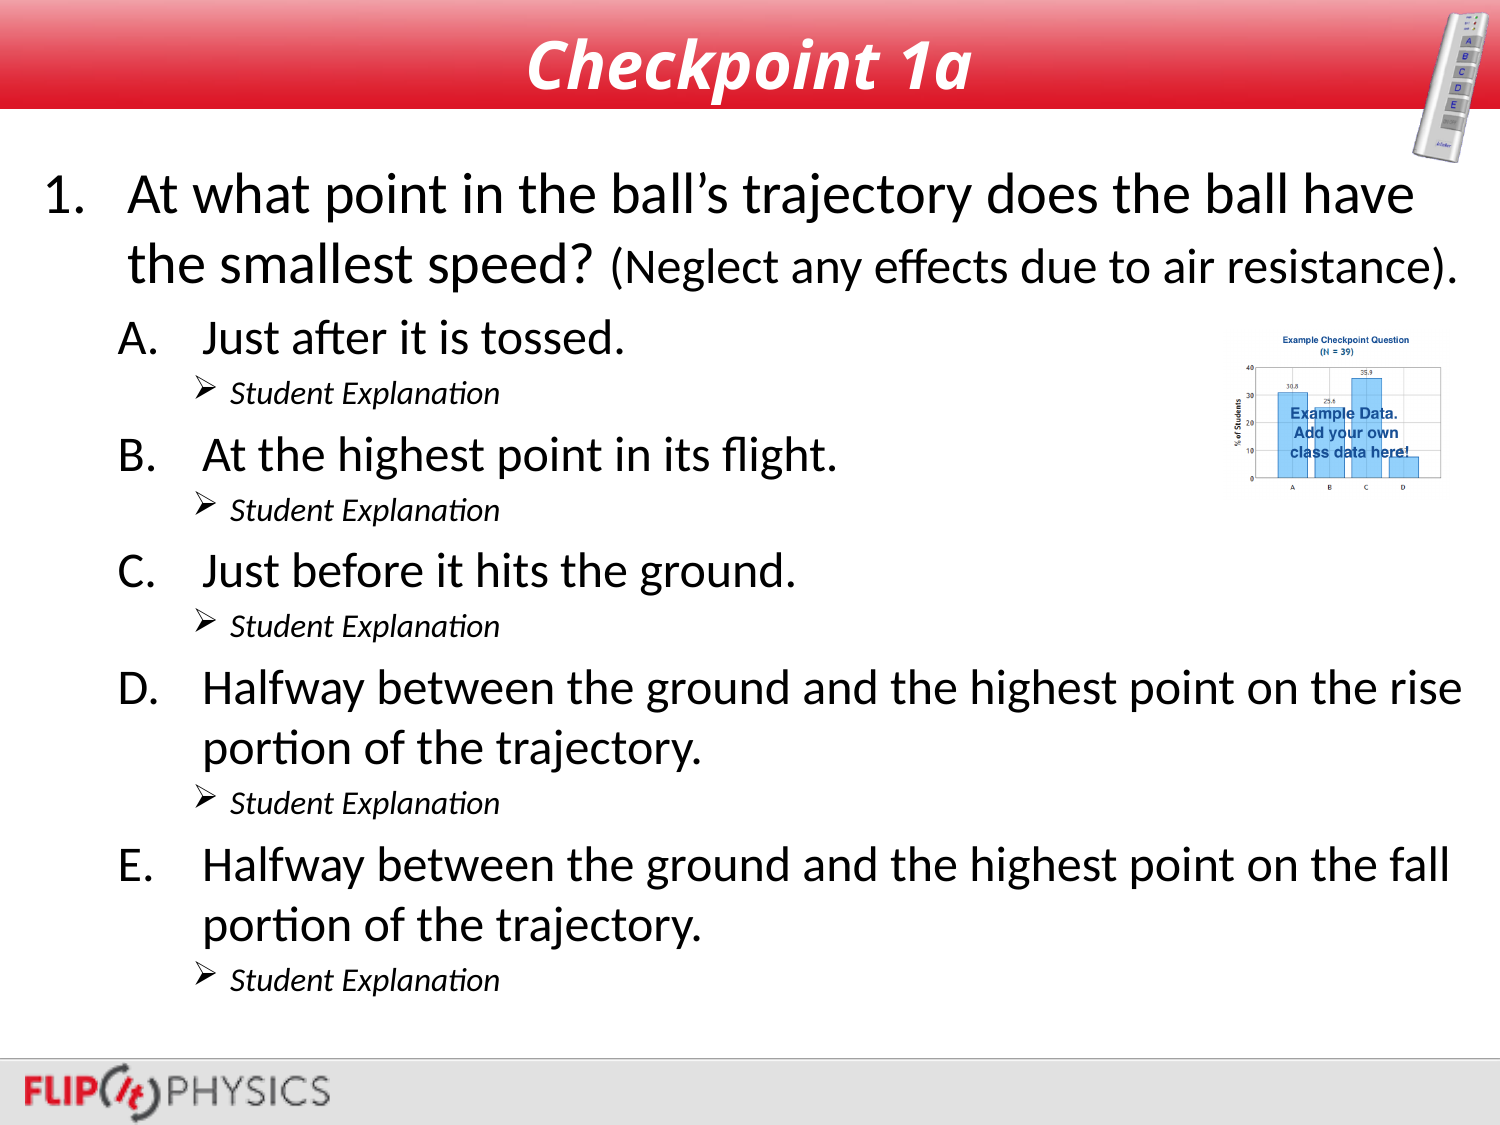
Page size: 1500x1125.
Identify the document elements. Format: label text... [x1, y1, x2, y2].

title Checkpoint 1a [75, 15, 1425, 91]
picture [0, 0, 1500, 163]
list At what point in the ball’s trajectory does the ball have the smallest speed? (Neglect any effects due to air resistance). Just after it is tossed. Student Explanation At the highest point in its flight. Student Explanation Just before it hits the ground. Student Explanation Halfway between the ground and the highest point on the rise portion of the trajectory. Student Explanation Halfway between the ground and the highest point on the fall portion of the trajectory. Student Explanation [27, 147, 1485, 1005]
picture [1222, 329, 1451, 500]
picture [0, 1058, 1500, 1125]
